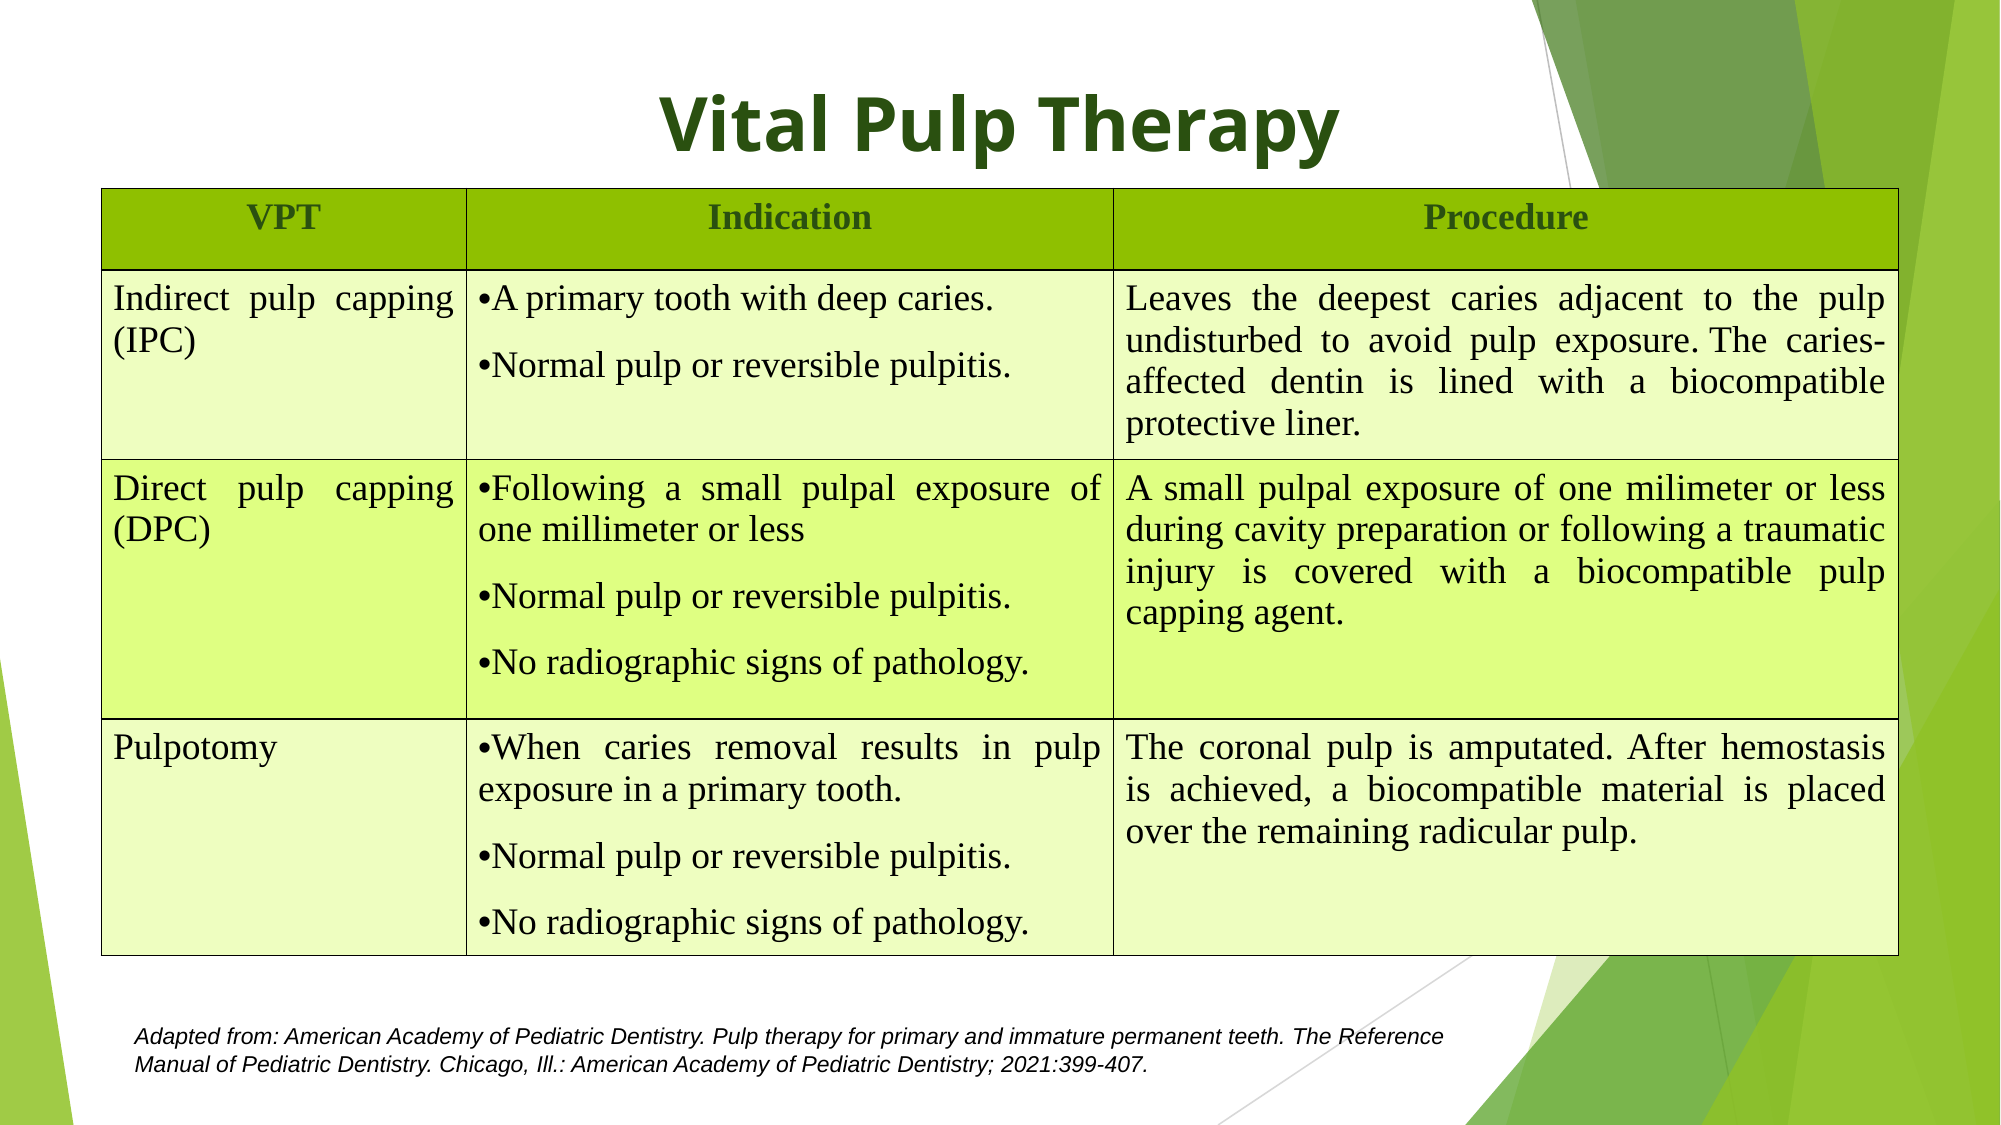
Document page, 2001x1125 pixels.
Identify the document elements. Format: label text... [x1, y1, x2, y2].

table_cell Leaves the deepest caries adjacent to the pulp undisturbed to avoid pulp exposure. The caries-affected dentin is lined with a biocompatible protective liner. [1114, 271, 1898, 459]
table_cell Following a small pulpal exposure of one millimeter or less Normal pulp or reversible pulpitis. No radiographic signs of pathology. [467, 460, 1113, 718]
table_cell When caries removal results in pulp exposure in a primary tooth. Normal pulp or reversible pulpitis. No radiographic signs of pathology. [467, 720, 1113, 955]
table_cell Direct pulp capping (DPC) [102, 460, 466, 718]
table_cell A small pulpal exposure of one milimeter or less during cavity preparation or following a traumatic injury is covered with a biocompatible pulp capping agent. [1114, 460, 1898, 718]
table_header Indication [467, 189, 1113, 269]
table_cell Indirect pulp capping (IPC) [102, 271, 466, 459]
table_header Procedure [1114, 189, 1898, 269]
table_header VPT [102, 189, 466, 269]
table_cell The coronal pulp is amputated. After hemostasis is achieved, a biocompatible material is placed over the remaining radicular pulp. [1114, 720, 1898, 955]
table_cell Pulpotomy [102, 720, 466, 955]
table_cell A primary tooth with deep caries. Normal pulp or reversible pulpitis. [467, 271, 1113, 459]
text_box Adapted from: American Academy of Pediatric Dentistry. Pulp therapy for primary and immature permanent teeth. The Reference Manual of Pediatric Dentistry. Chicago, Ill.: American Academy of Pediatric Dentistry; 2021:399-407. [119, 1014, 1502, 1085]
title Vital Pulp Therapy [324, 53, 1675, 189]
